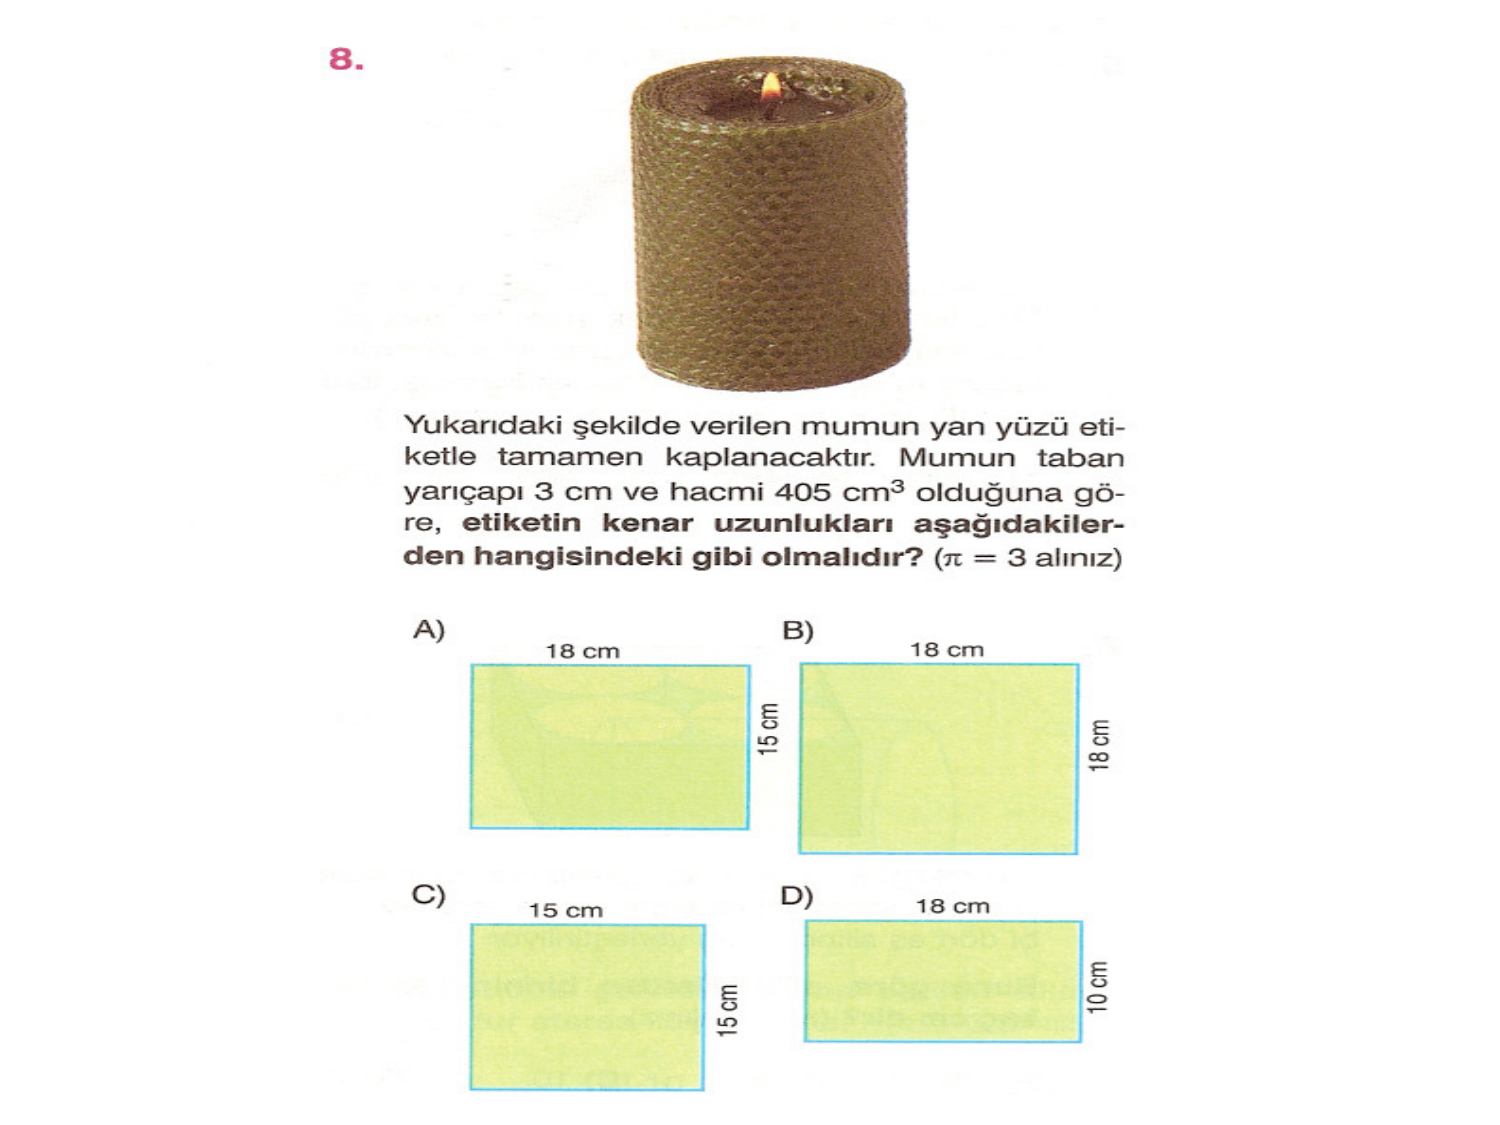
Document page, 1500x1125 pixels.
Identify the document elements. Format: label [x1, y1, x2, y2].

picture [182, 0, 1150, 1125]
